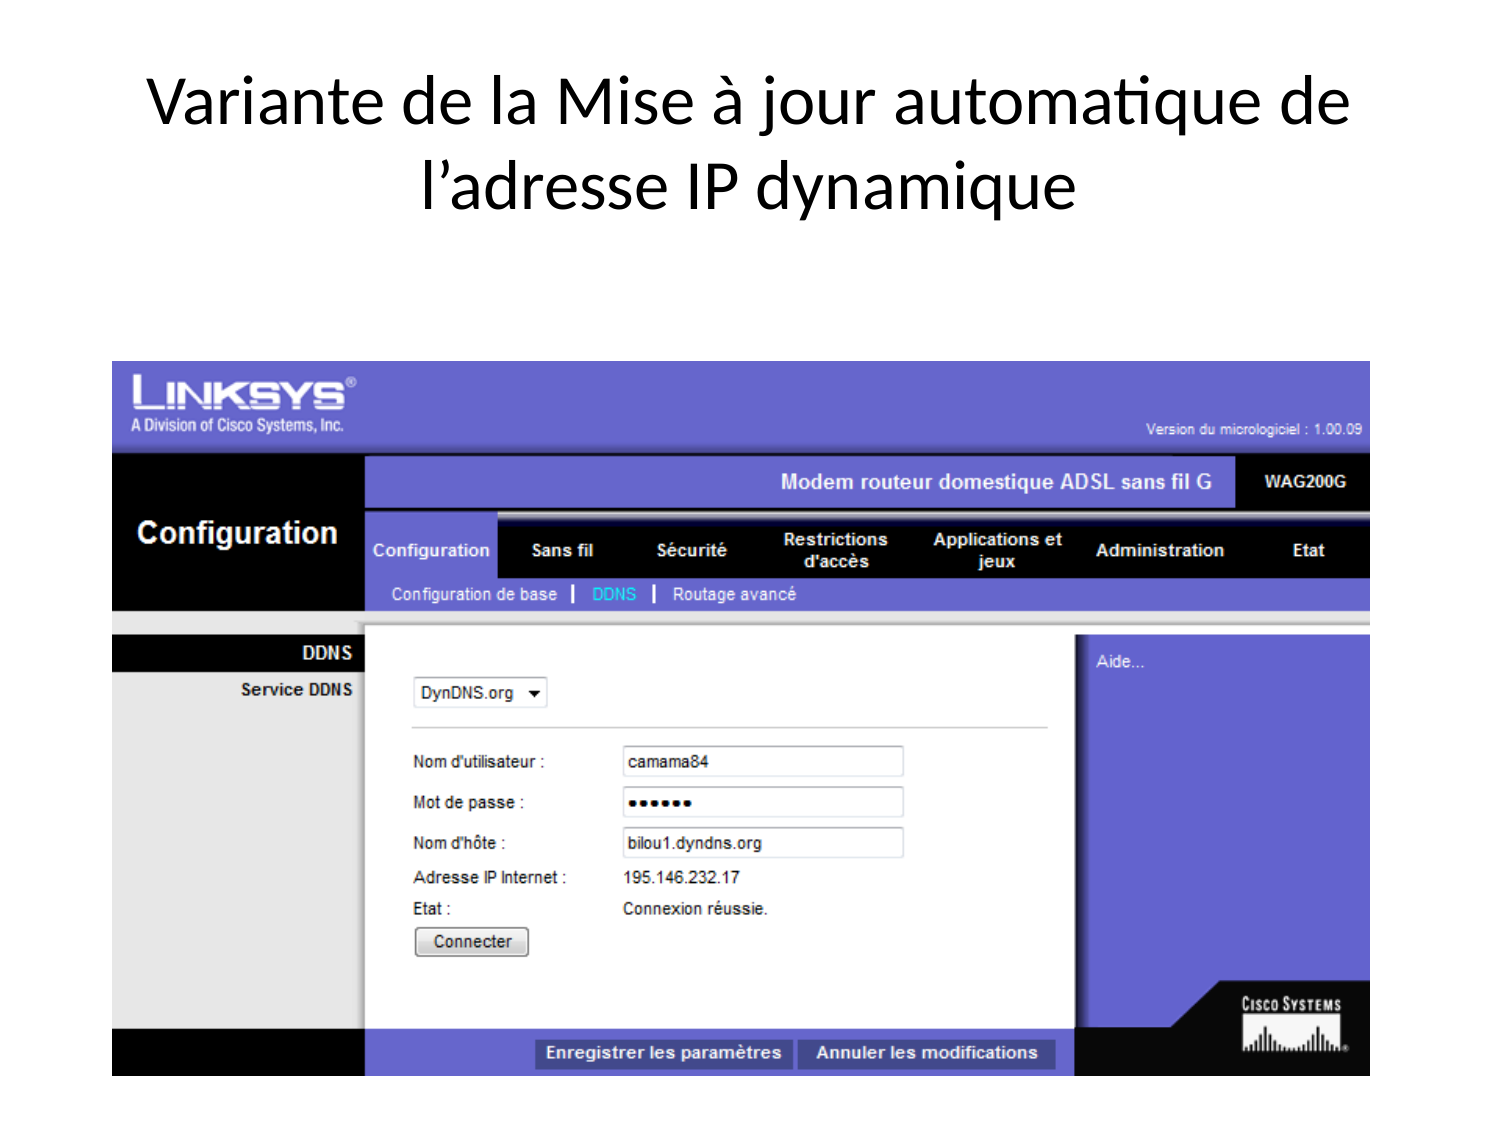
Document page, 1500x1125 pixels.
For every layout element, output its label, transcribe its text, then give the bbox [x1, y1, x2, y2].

title Variante de la Mise à jour automatique de l’adresse IP dynamique [75, 45, 1425, 233]
picture [111, 361, 1371, 1076]
